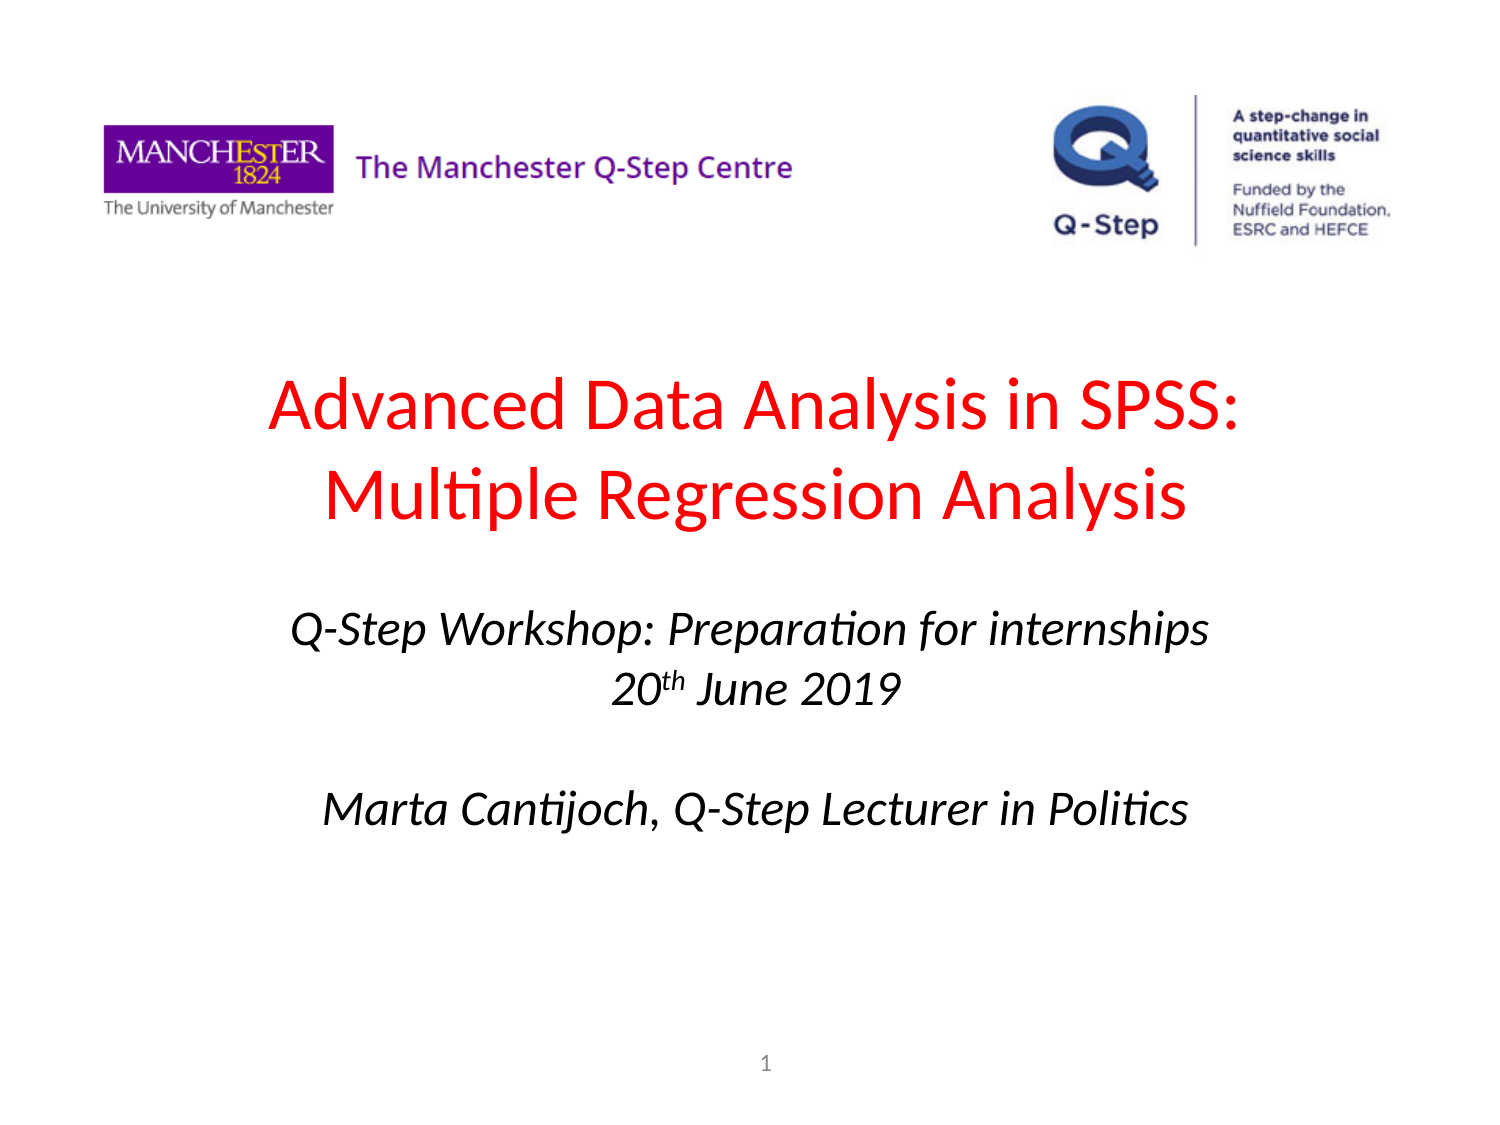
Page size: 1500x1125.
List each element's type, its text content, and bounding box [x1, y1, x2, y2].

picture [1050, 95, 1393, 272]
title Advanced Data Analysis in SPSS: Multiple Regression Analysis Q-Step Workshop: Preparation for internships 20th June 2019 Marta Cantijoch, Q-Step Lecturer in Politics [118, 385, 1393, 805]
picture [88, 101, 819, 241]
slide_number 1 [437, 1021, 787, 1100]
